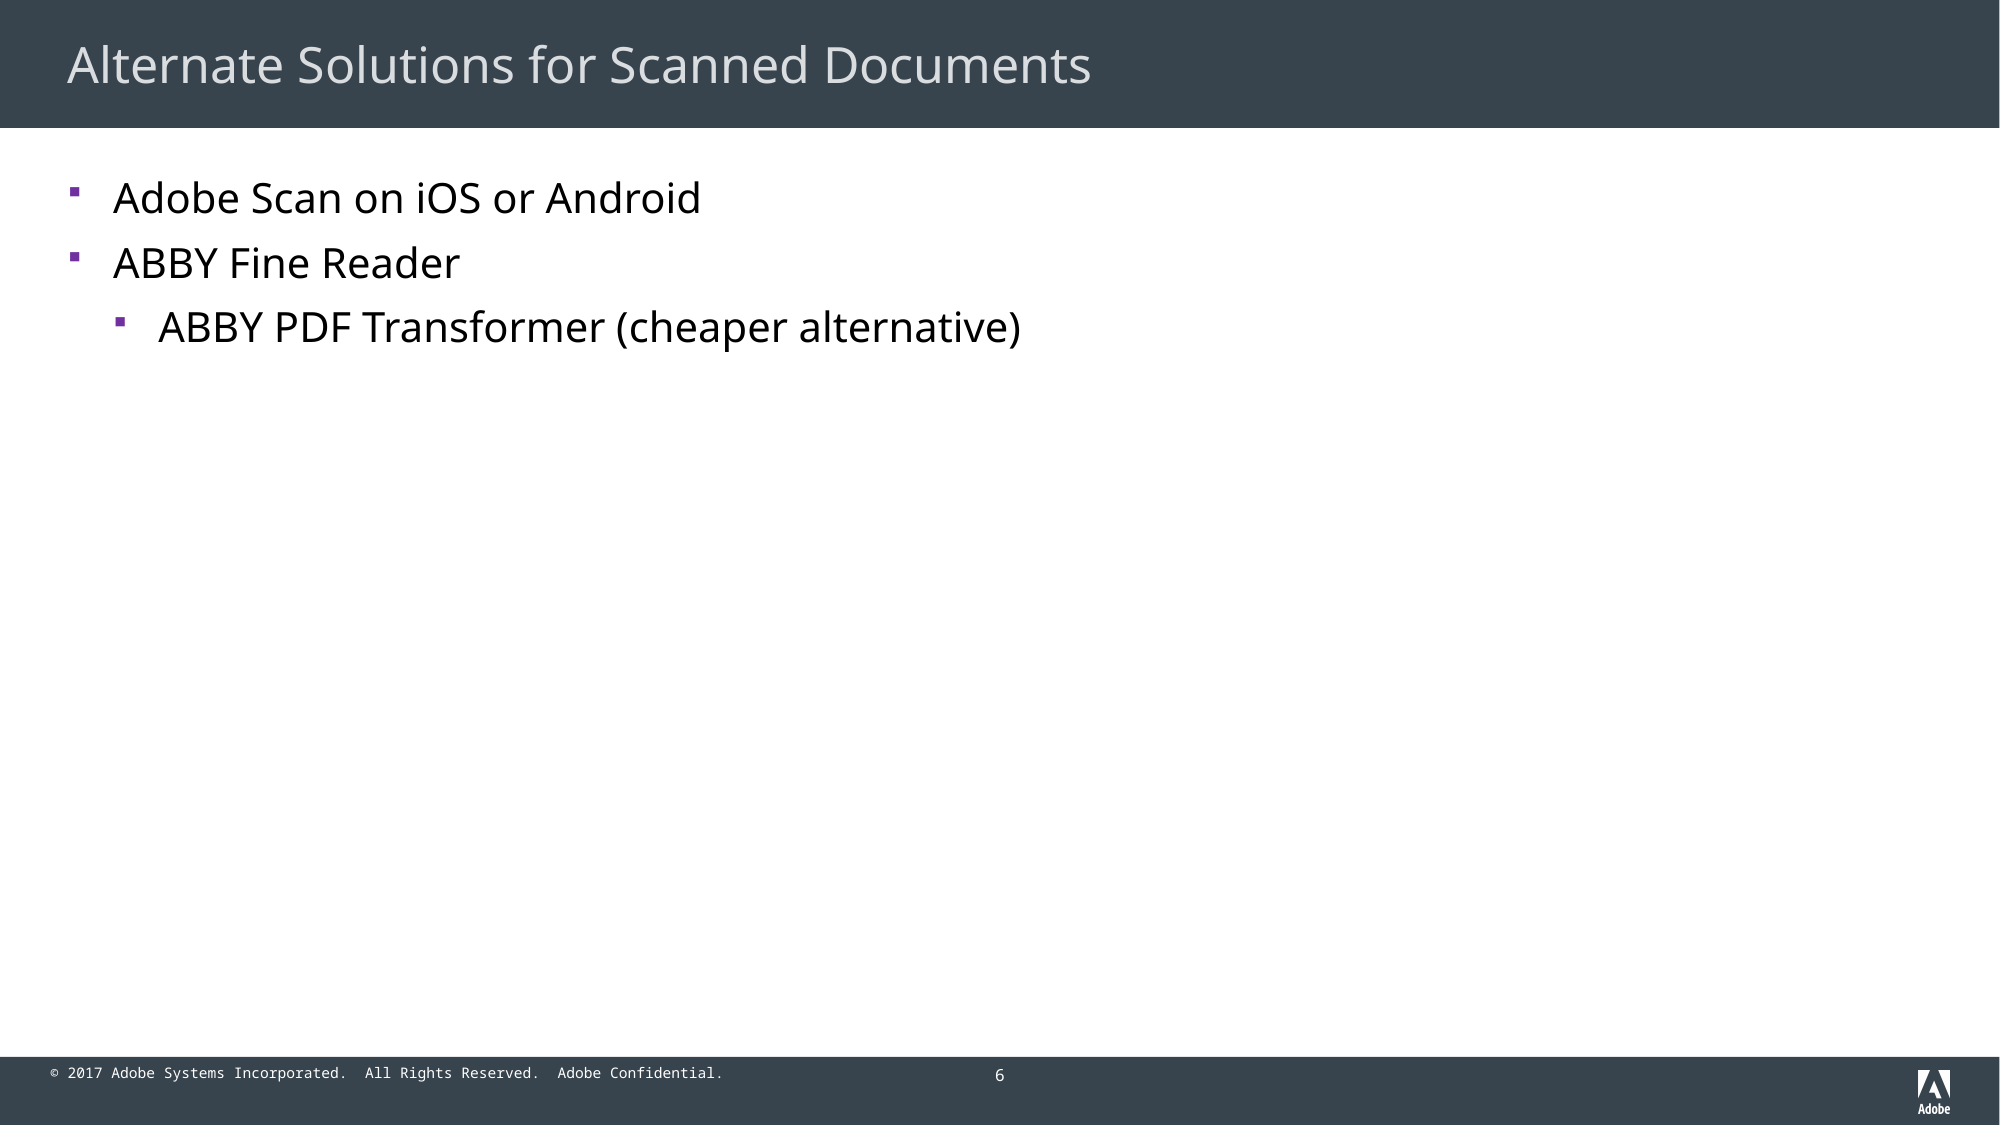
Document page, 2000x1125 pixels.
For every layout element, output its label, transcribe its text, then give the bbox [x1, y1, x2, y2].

picture [1918, 1070, 1950, 1114]
title Alternate Solutions for Scanned Documents [49, 30, 1950, 98]
list Adobe Scan on iOS or Android ABBY Fine Reader ABBY PDF Transformer (cheaper alternative) [49, 162, 1950, 1013]
slide_number 6 [916, 1062, 1083, 1091]
